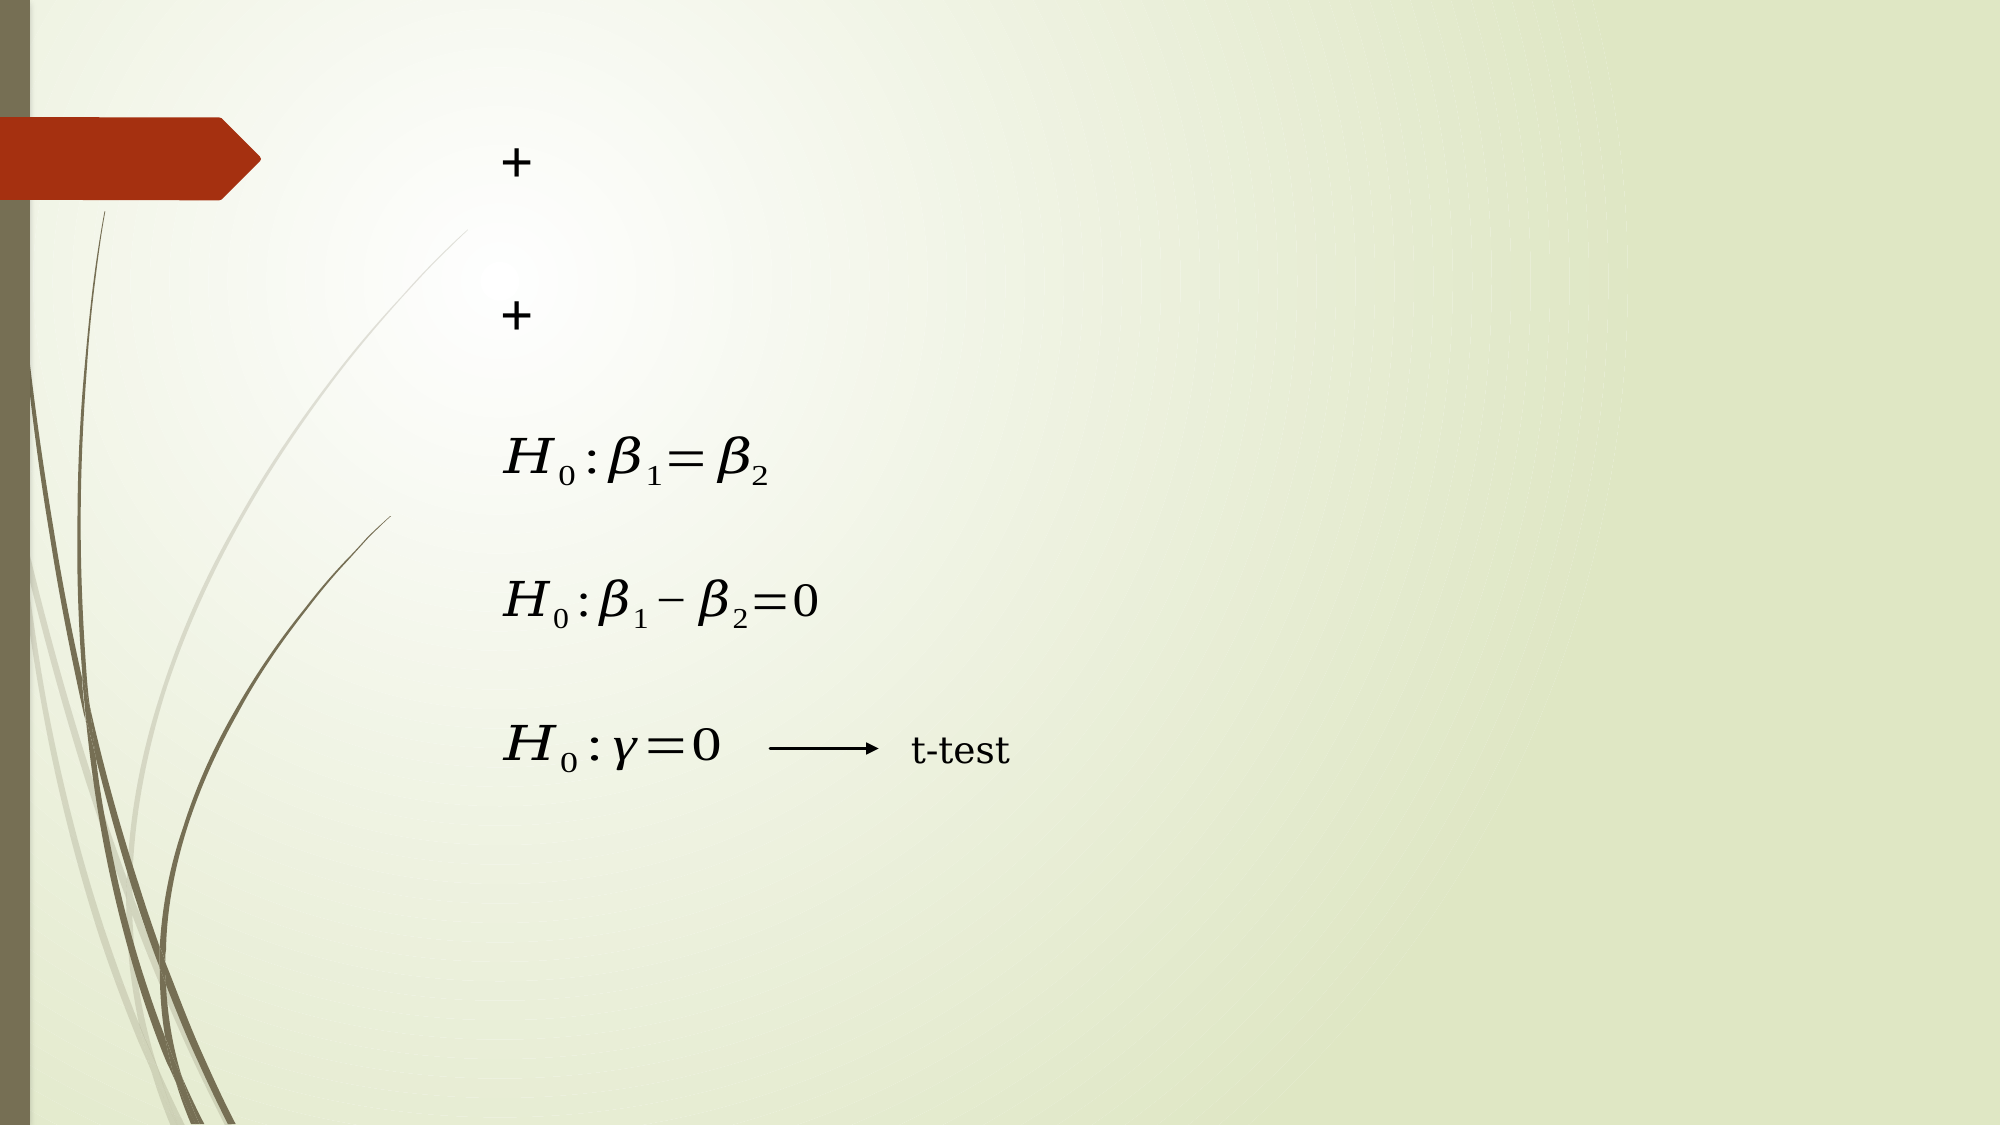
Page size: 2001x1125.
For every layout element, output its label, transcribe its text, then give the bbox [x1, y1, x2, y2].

text_box t-test [896, 718, 1025, 778]
